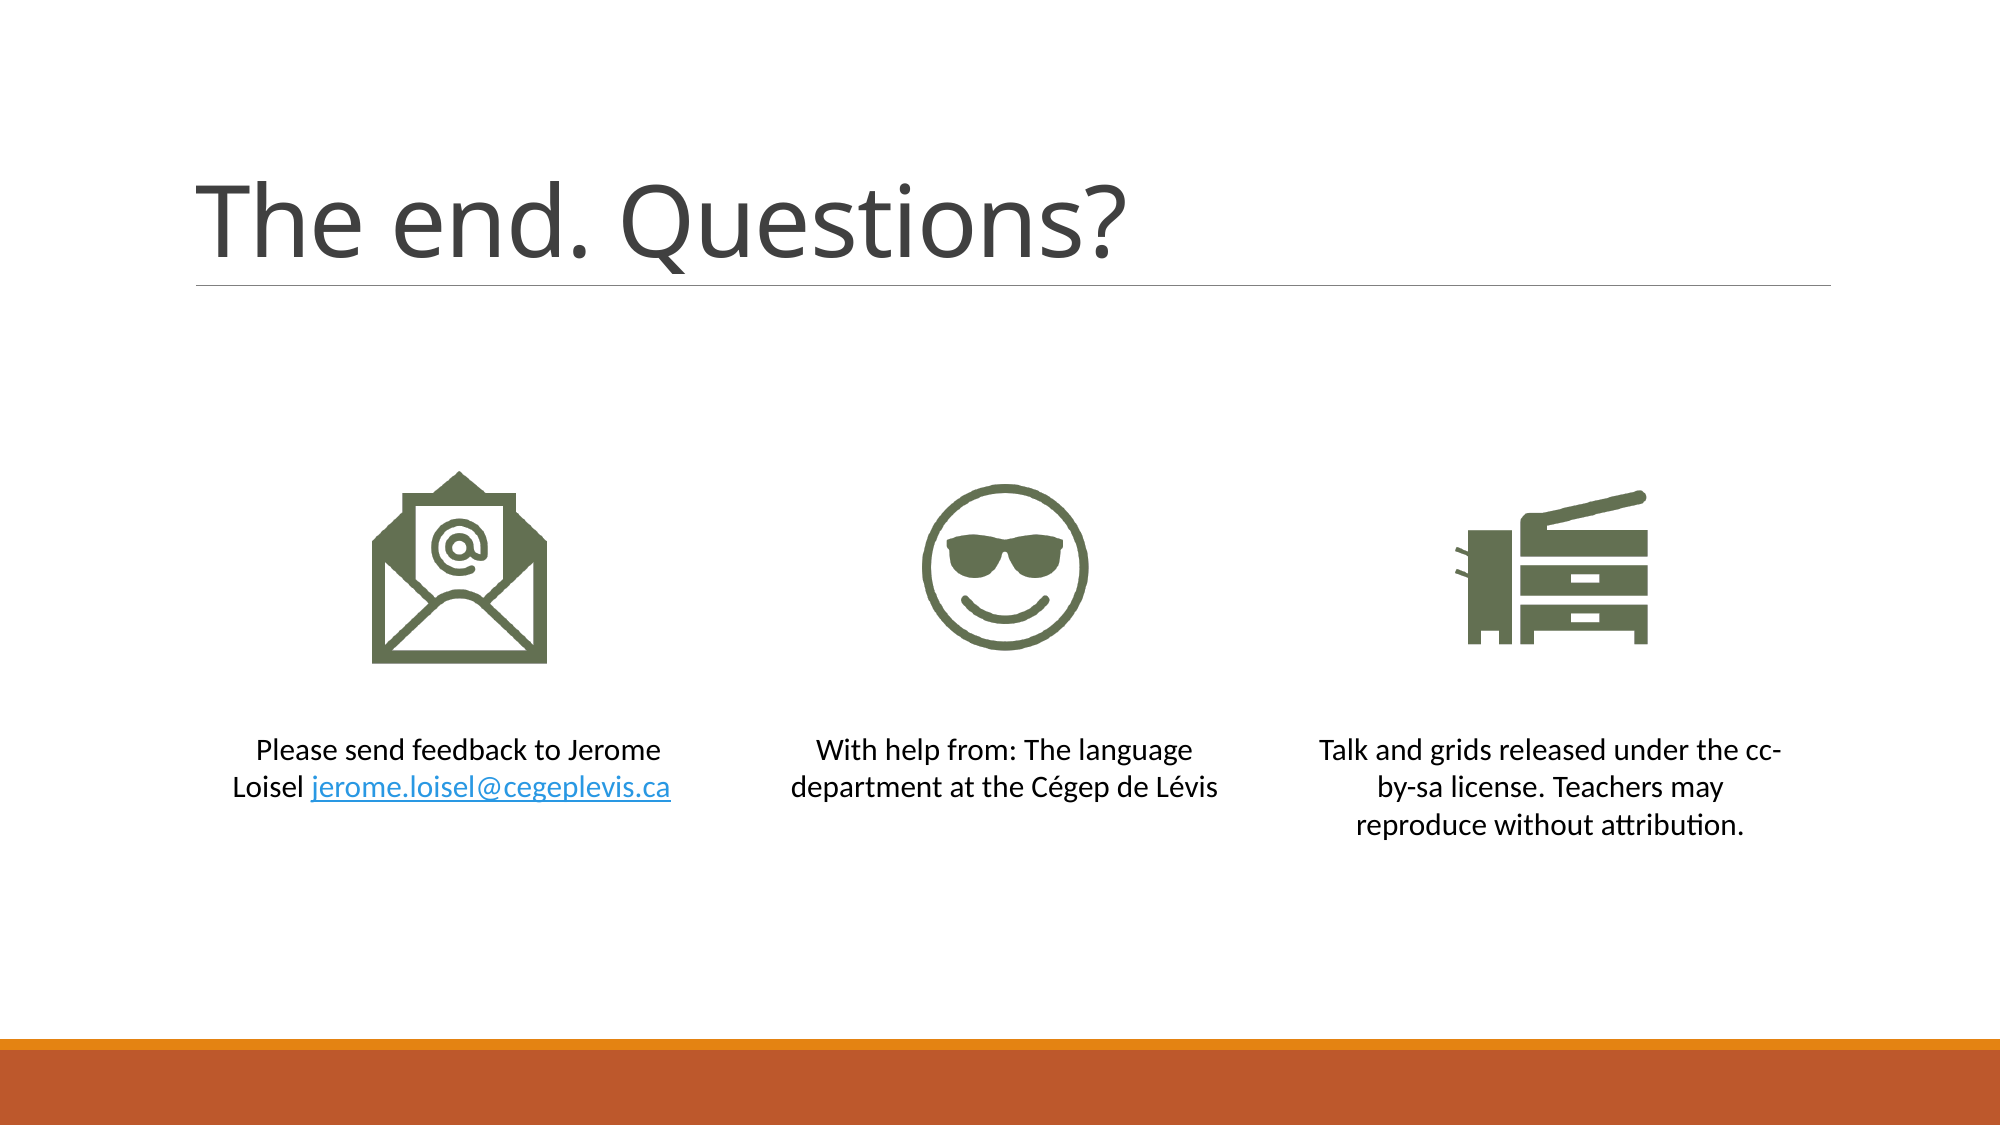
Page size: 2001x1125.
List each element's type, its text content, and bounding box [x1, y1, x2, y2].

title The end. Questions? [180, 47, 1830, 285]
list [179, 343, 1831, 966]
